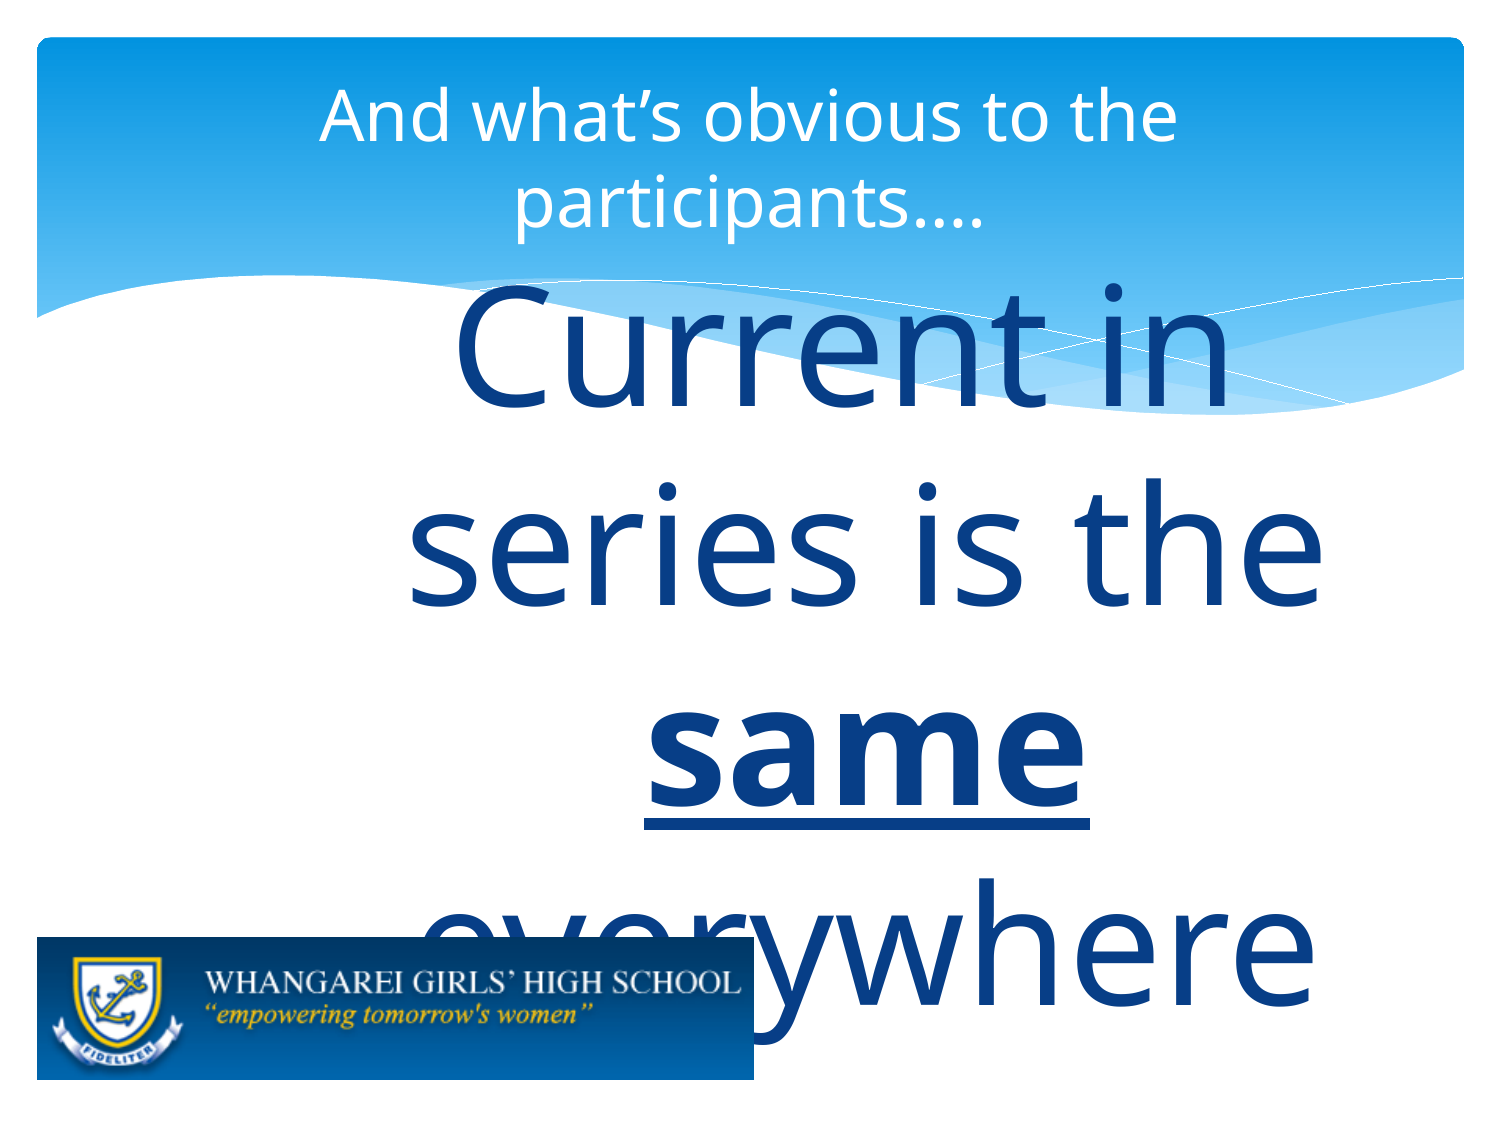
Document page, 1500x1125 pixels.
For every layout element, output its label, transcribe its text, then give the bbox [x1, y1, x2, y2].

list Current in series is the same everywhere [218, 231, 1471, 1035]
title And what’s obvious to the participants…. [75, 62, 1425, 250]
picture [37, 937, 754, 1080]
